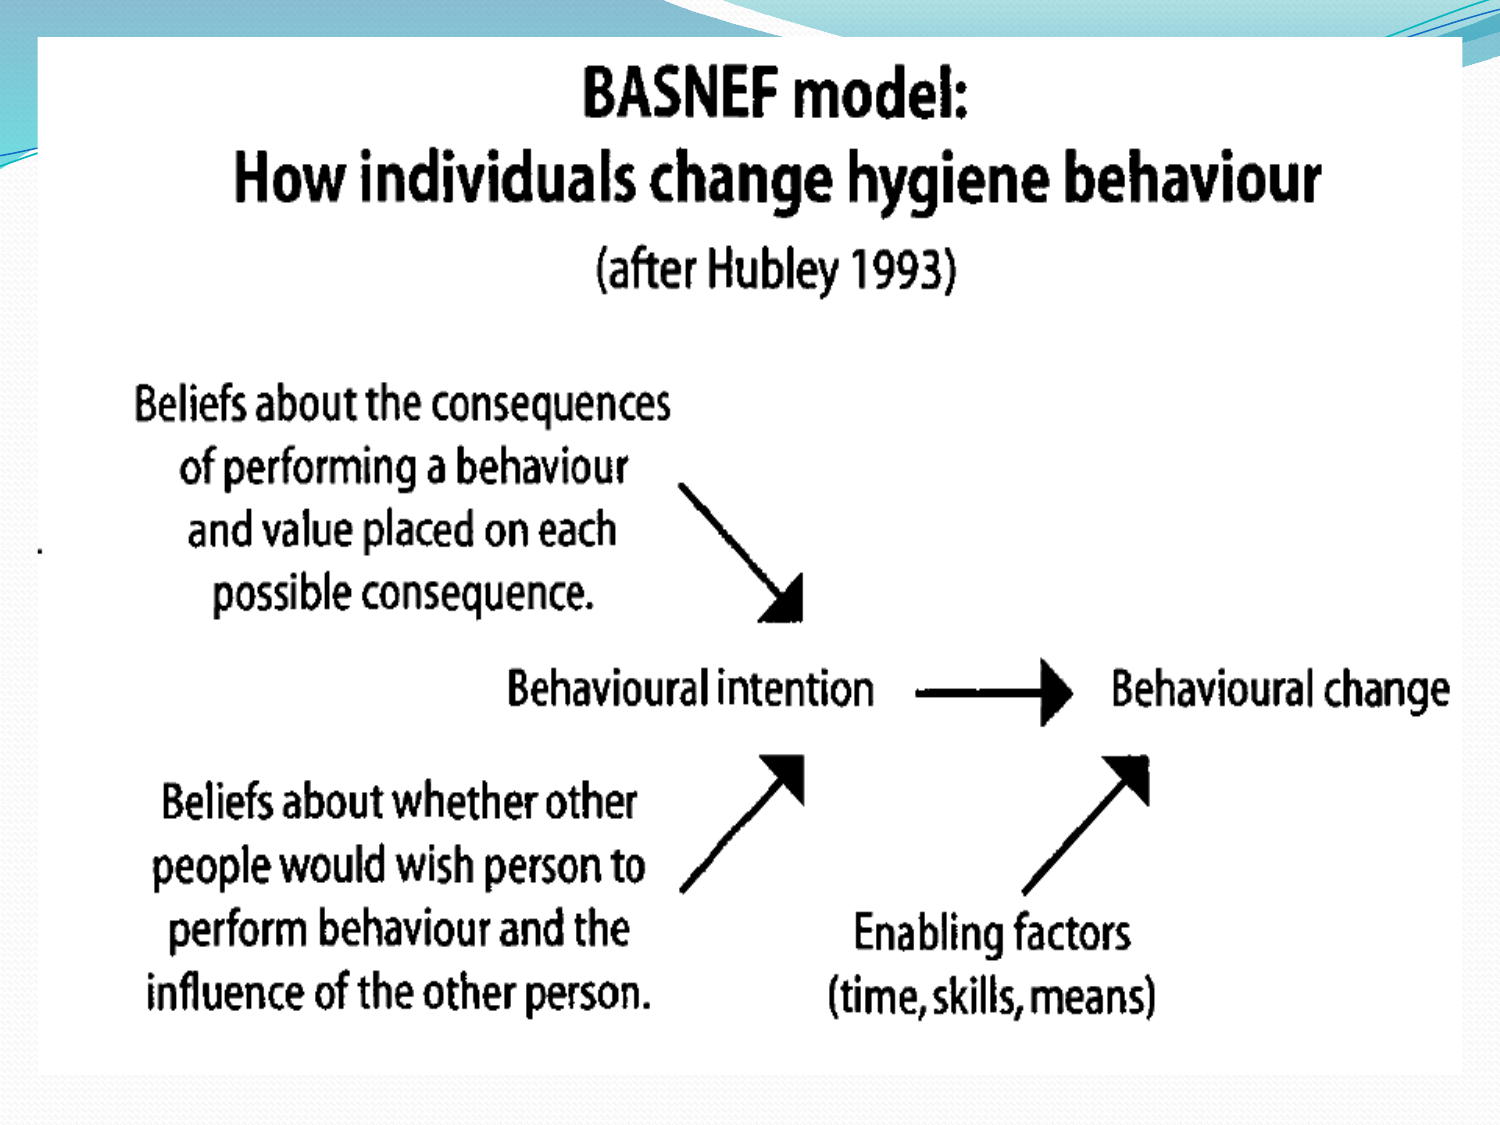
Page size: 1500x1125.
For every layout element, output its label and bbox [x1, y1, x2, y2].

picture [37, 37, 1463, 1076]
